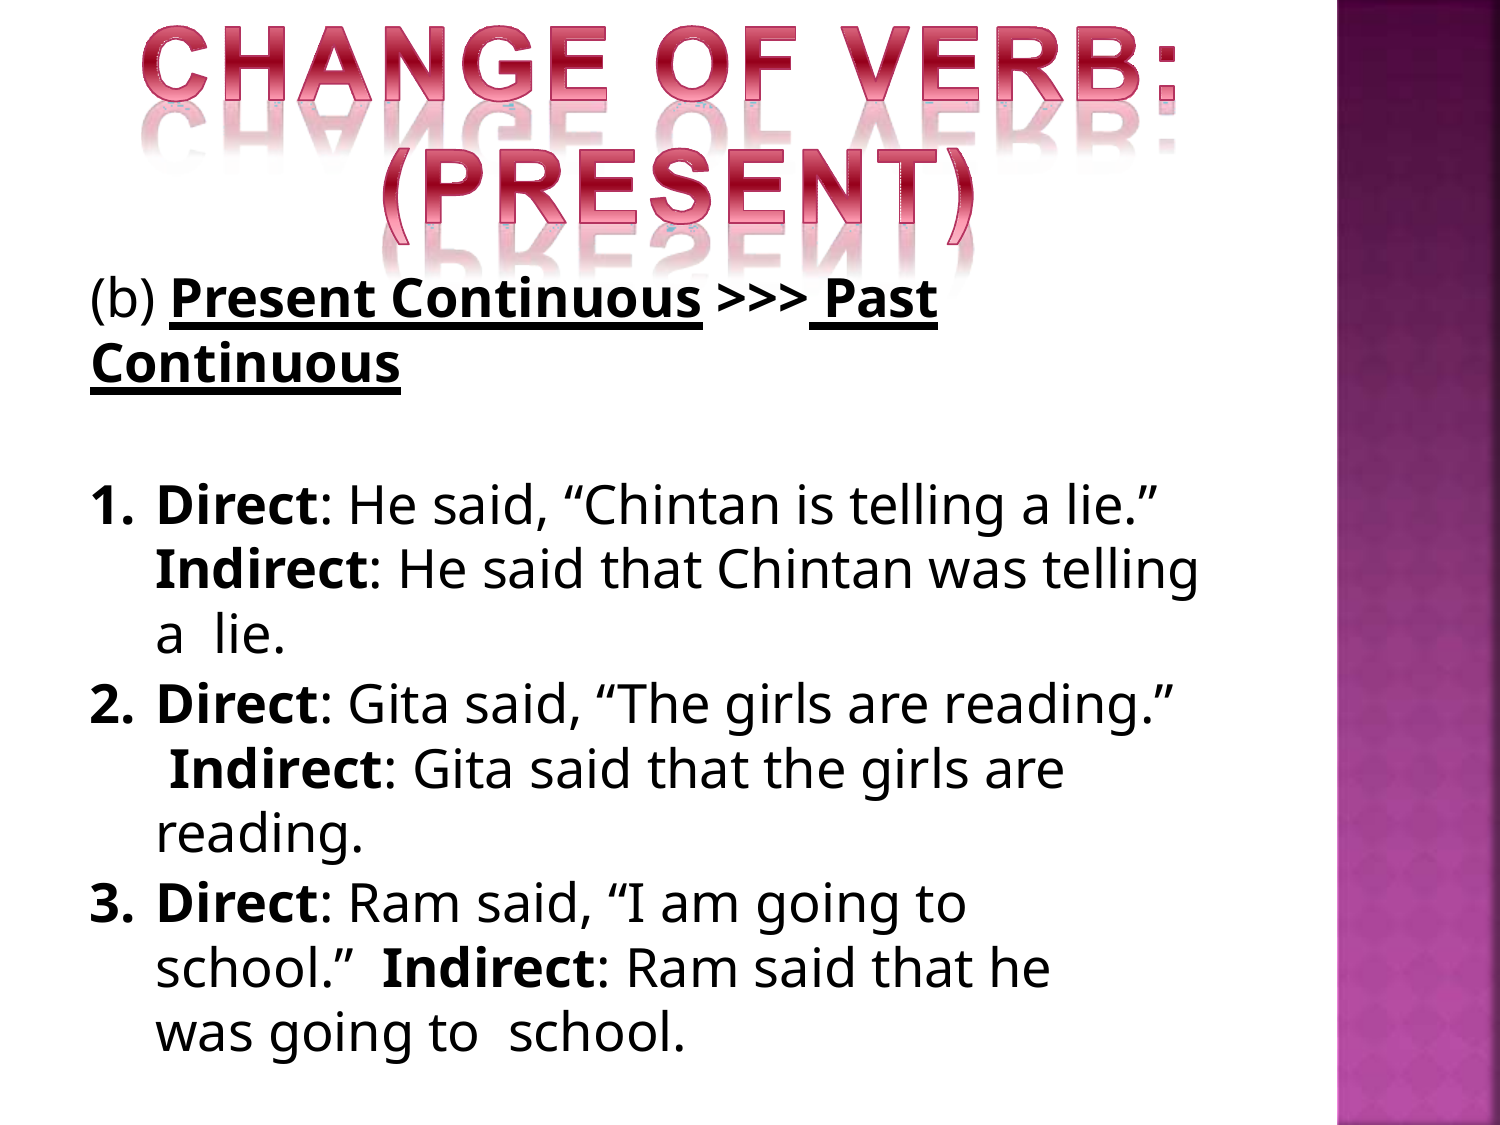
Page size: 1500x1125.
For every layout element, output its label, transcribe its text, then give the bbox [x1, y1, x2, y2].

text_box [140, 24, 1176, 177]
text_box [381, 147, 975, 300]
text_box (b) Present Continuous >>> Past Continuous Direct: He said, “Chintan is telling a lie.” Indirect: He said that Chintan was telling a lie. Direct: Gita said, “The girls are reading.” Indirect: Gita said that the girls are reading. Direct: Ram said, “I am going to school.” Indirect: Ram said that he was going to school. [87, 261, 1212, 1065]
picture [1337, 0, 1500, 1125]
